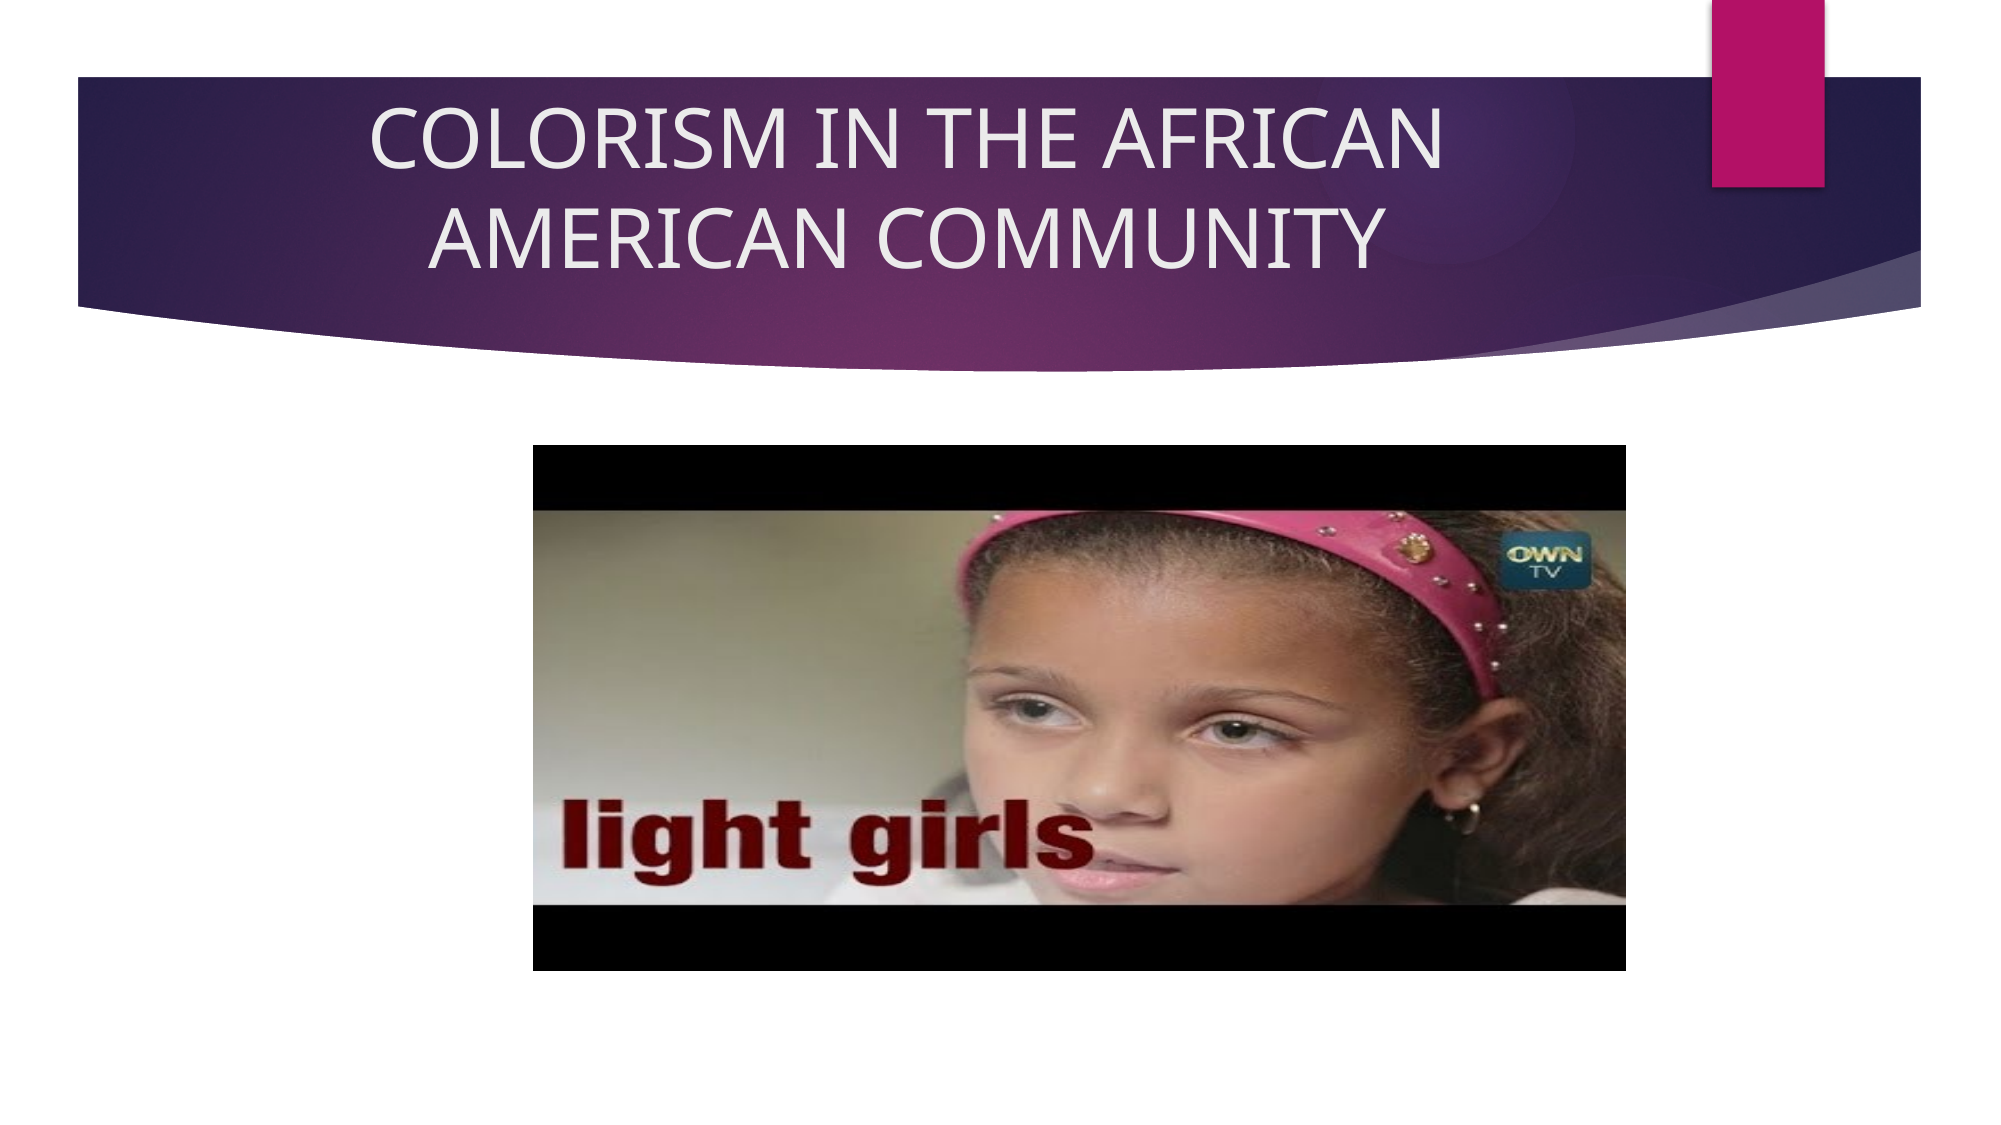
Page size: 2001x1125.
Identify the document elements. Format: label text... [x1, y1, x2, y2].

title COLORISM IN THE AFRICAN AMERICAN COMMUNITY [189, 93, 1627, 276]
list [532, 444, 1627, 973]
